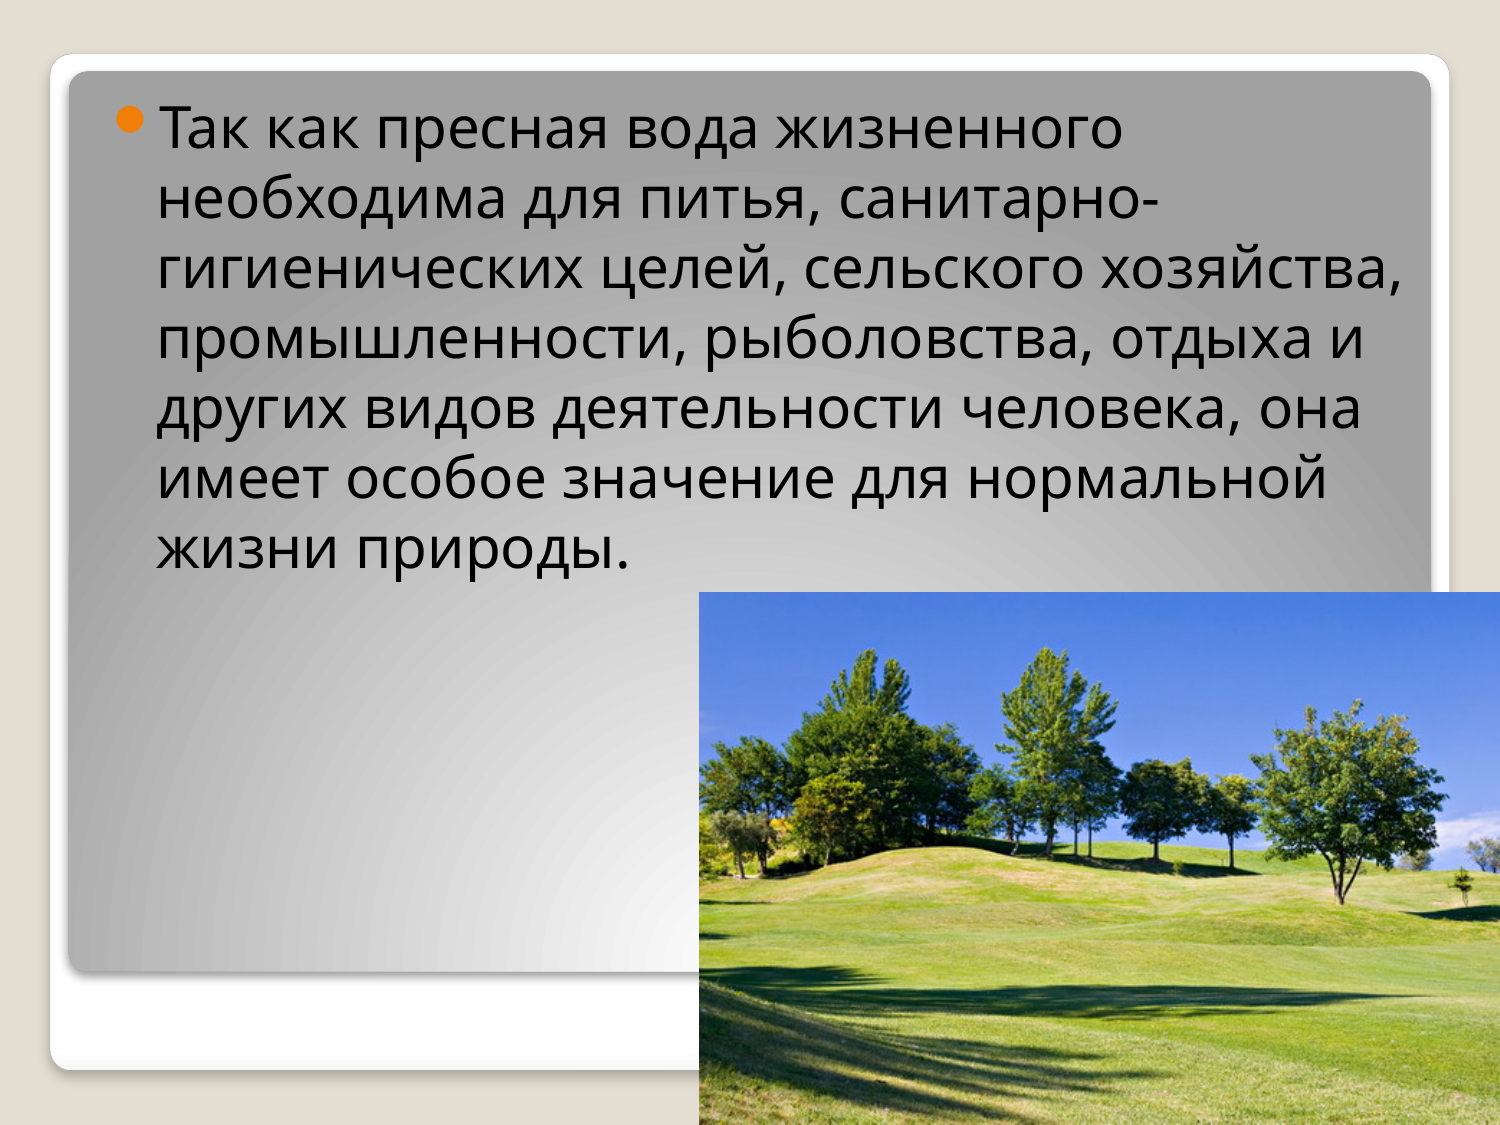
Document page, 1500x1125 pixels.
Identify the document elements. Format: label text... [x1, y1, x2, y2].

list Так как пресная вода жизненного необходима для питья, санитарно-гигиенических целей, сельского хозяйства, промышленности, рыболовства, отдыха и других видов деятельности человека, она имеет особое значение для нормальной жизни природы. [82, 75, 1425, 963]
picture [699, 591, 1500, 1125]
